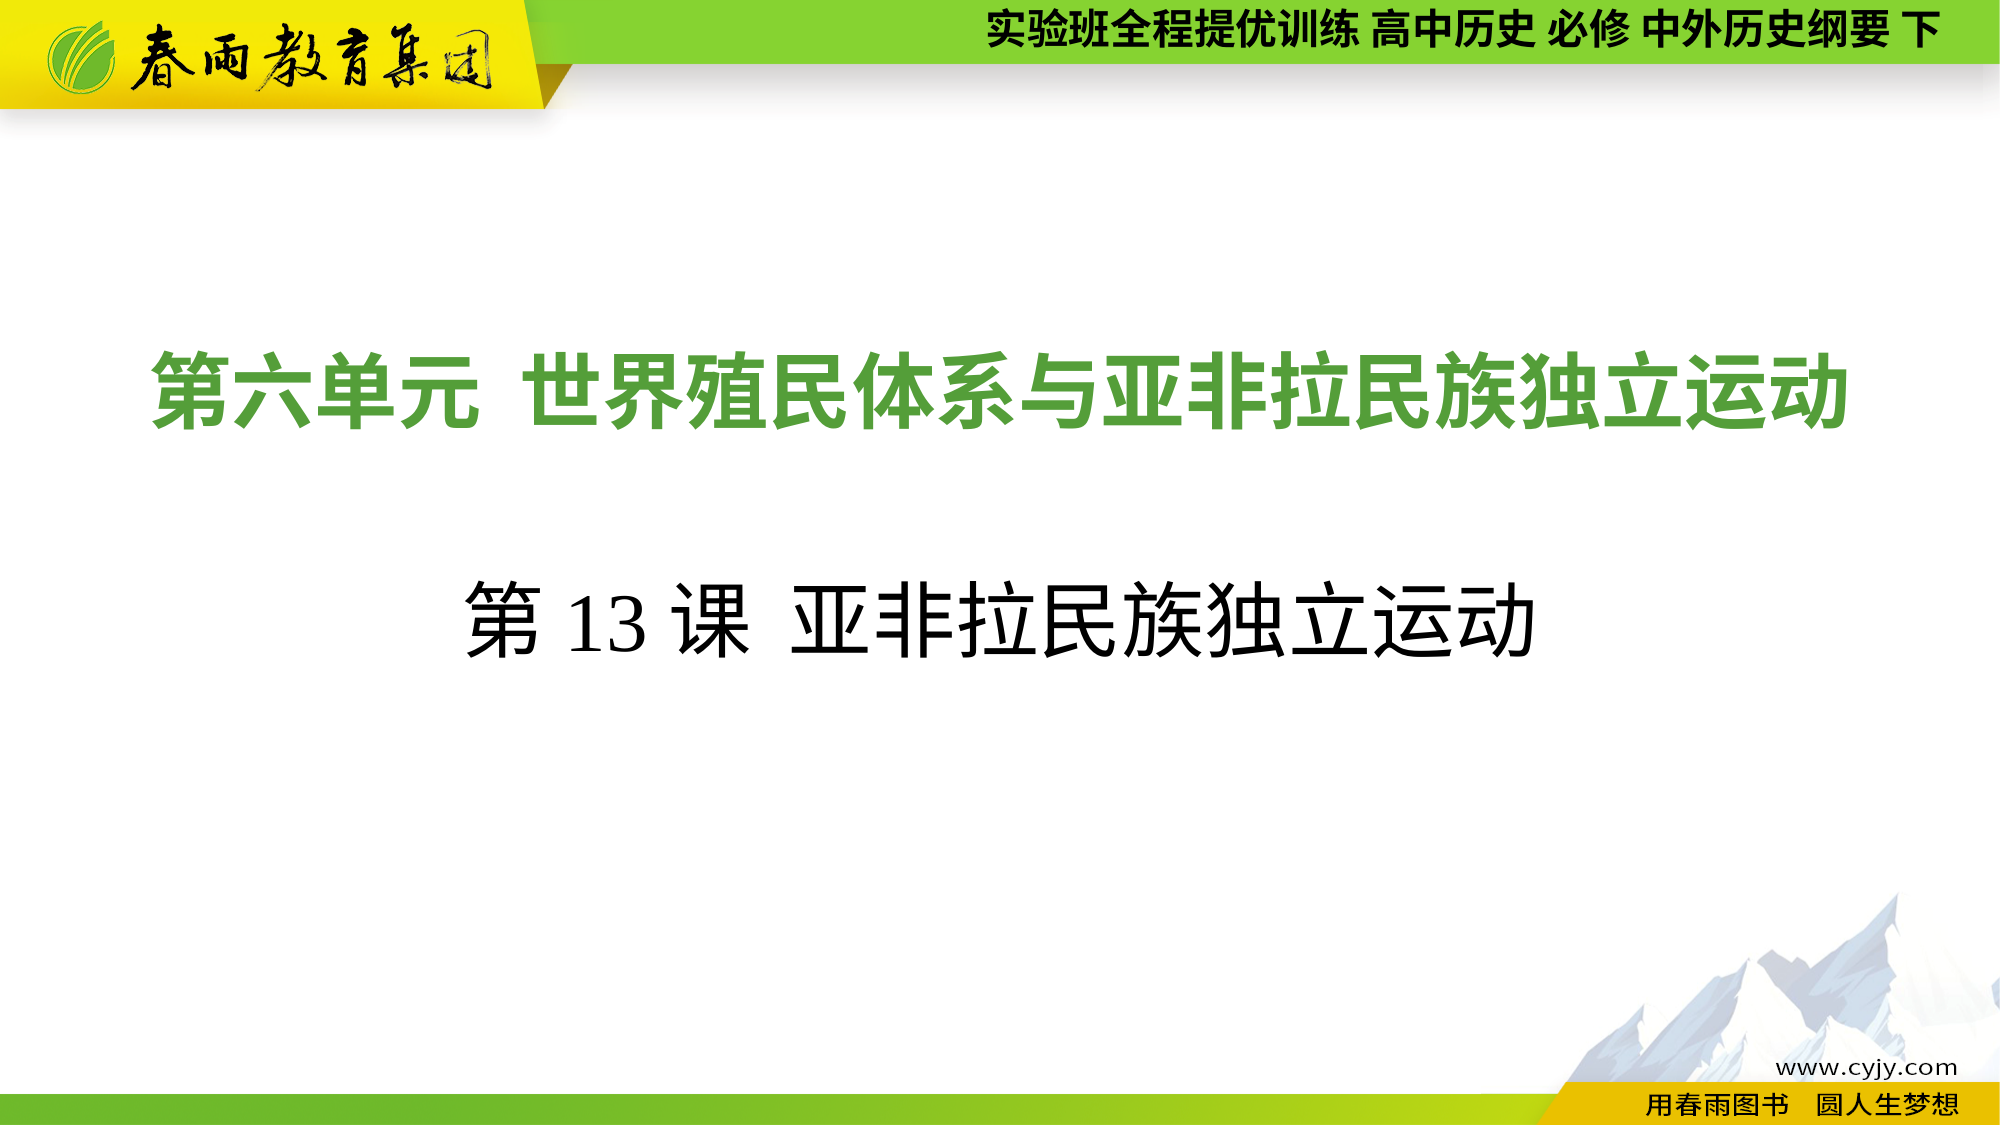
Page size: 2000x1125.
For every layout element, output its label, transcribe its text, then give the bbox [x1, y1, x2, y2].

text_box 第13课 亚非拉民族独立运动 [54, 511, 1946, 676]
text_box 第六单元 世界殖民体系与亚非拉民族独立运动 [54, 282, 1946, 447]
picture [0, 0, 2000, 1125]
